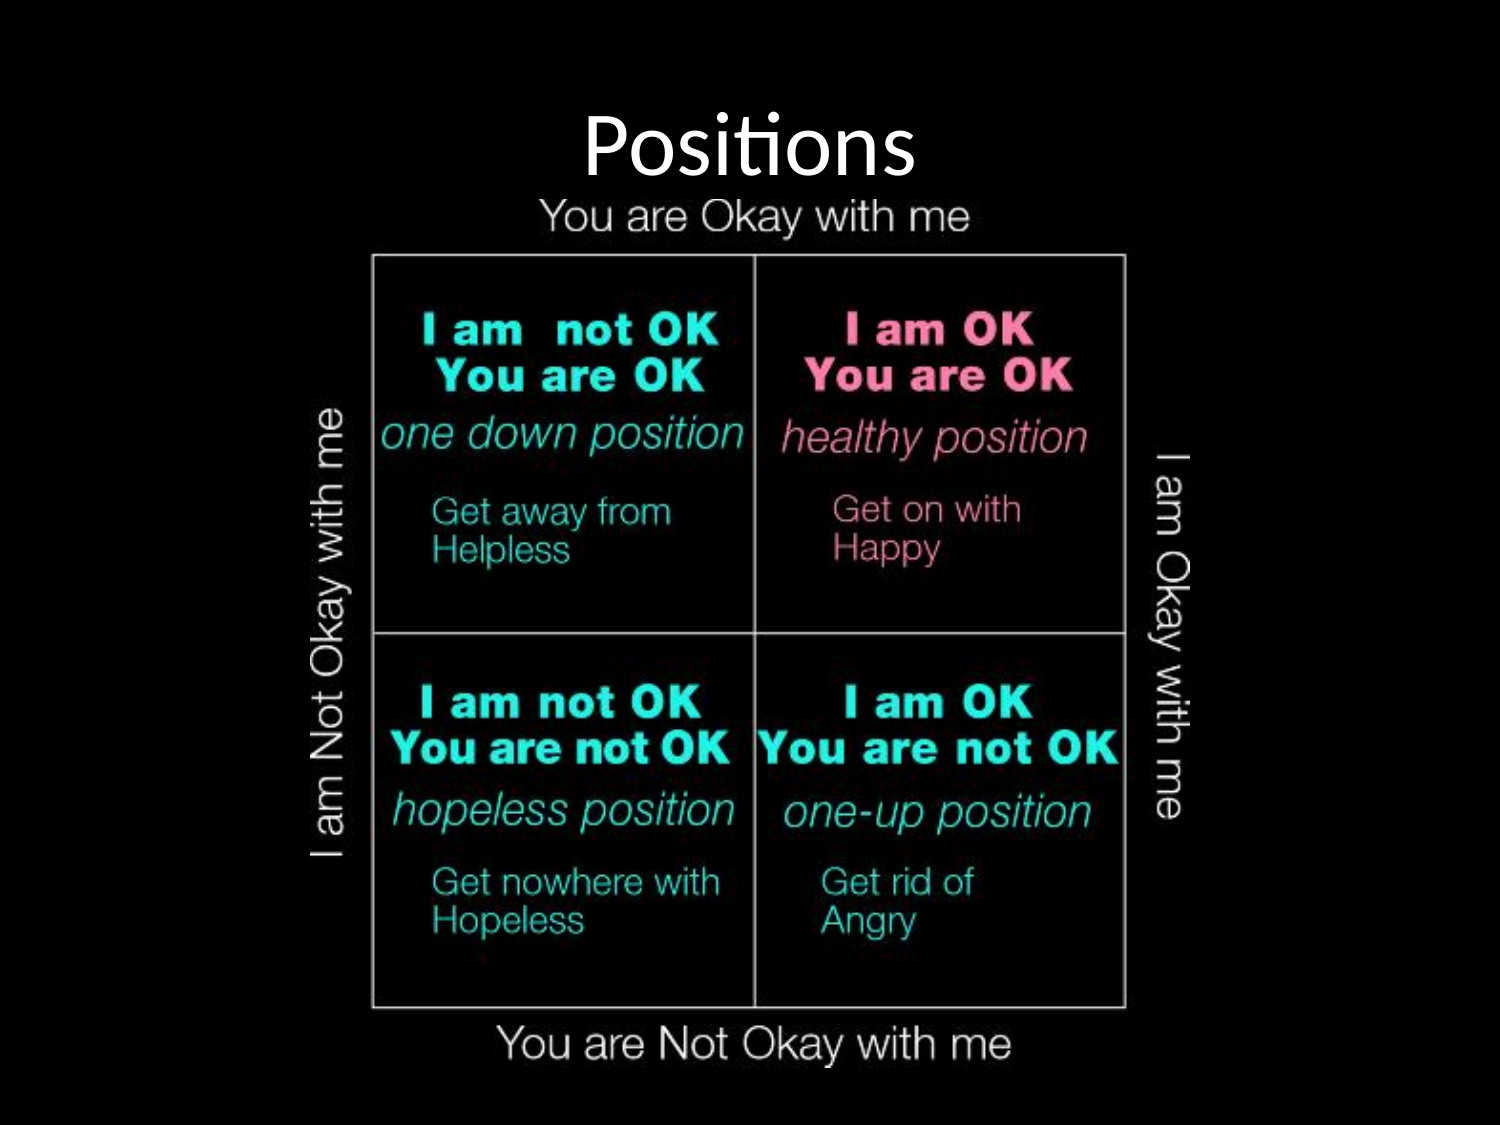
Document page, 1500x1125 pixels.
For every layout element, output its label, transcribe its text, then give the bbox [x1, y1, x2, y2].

title Positions [75, 45, 1425, 233]
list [310, 199, 1190, 1068]
